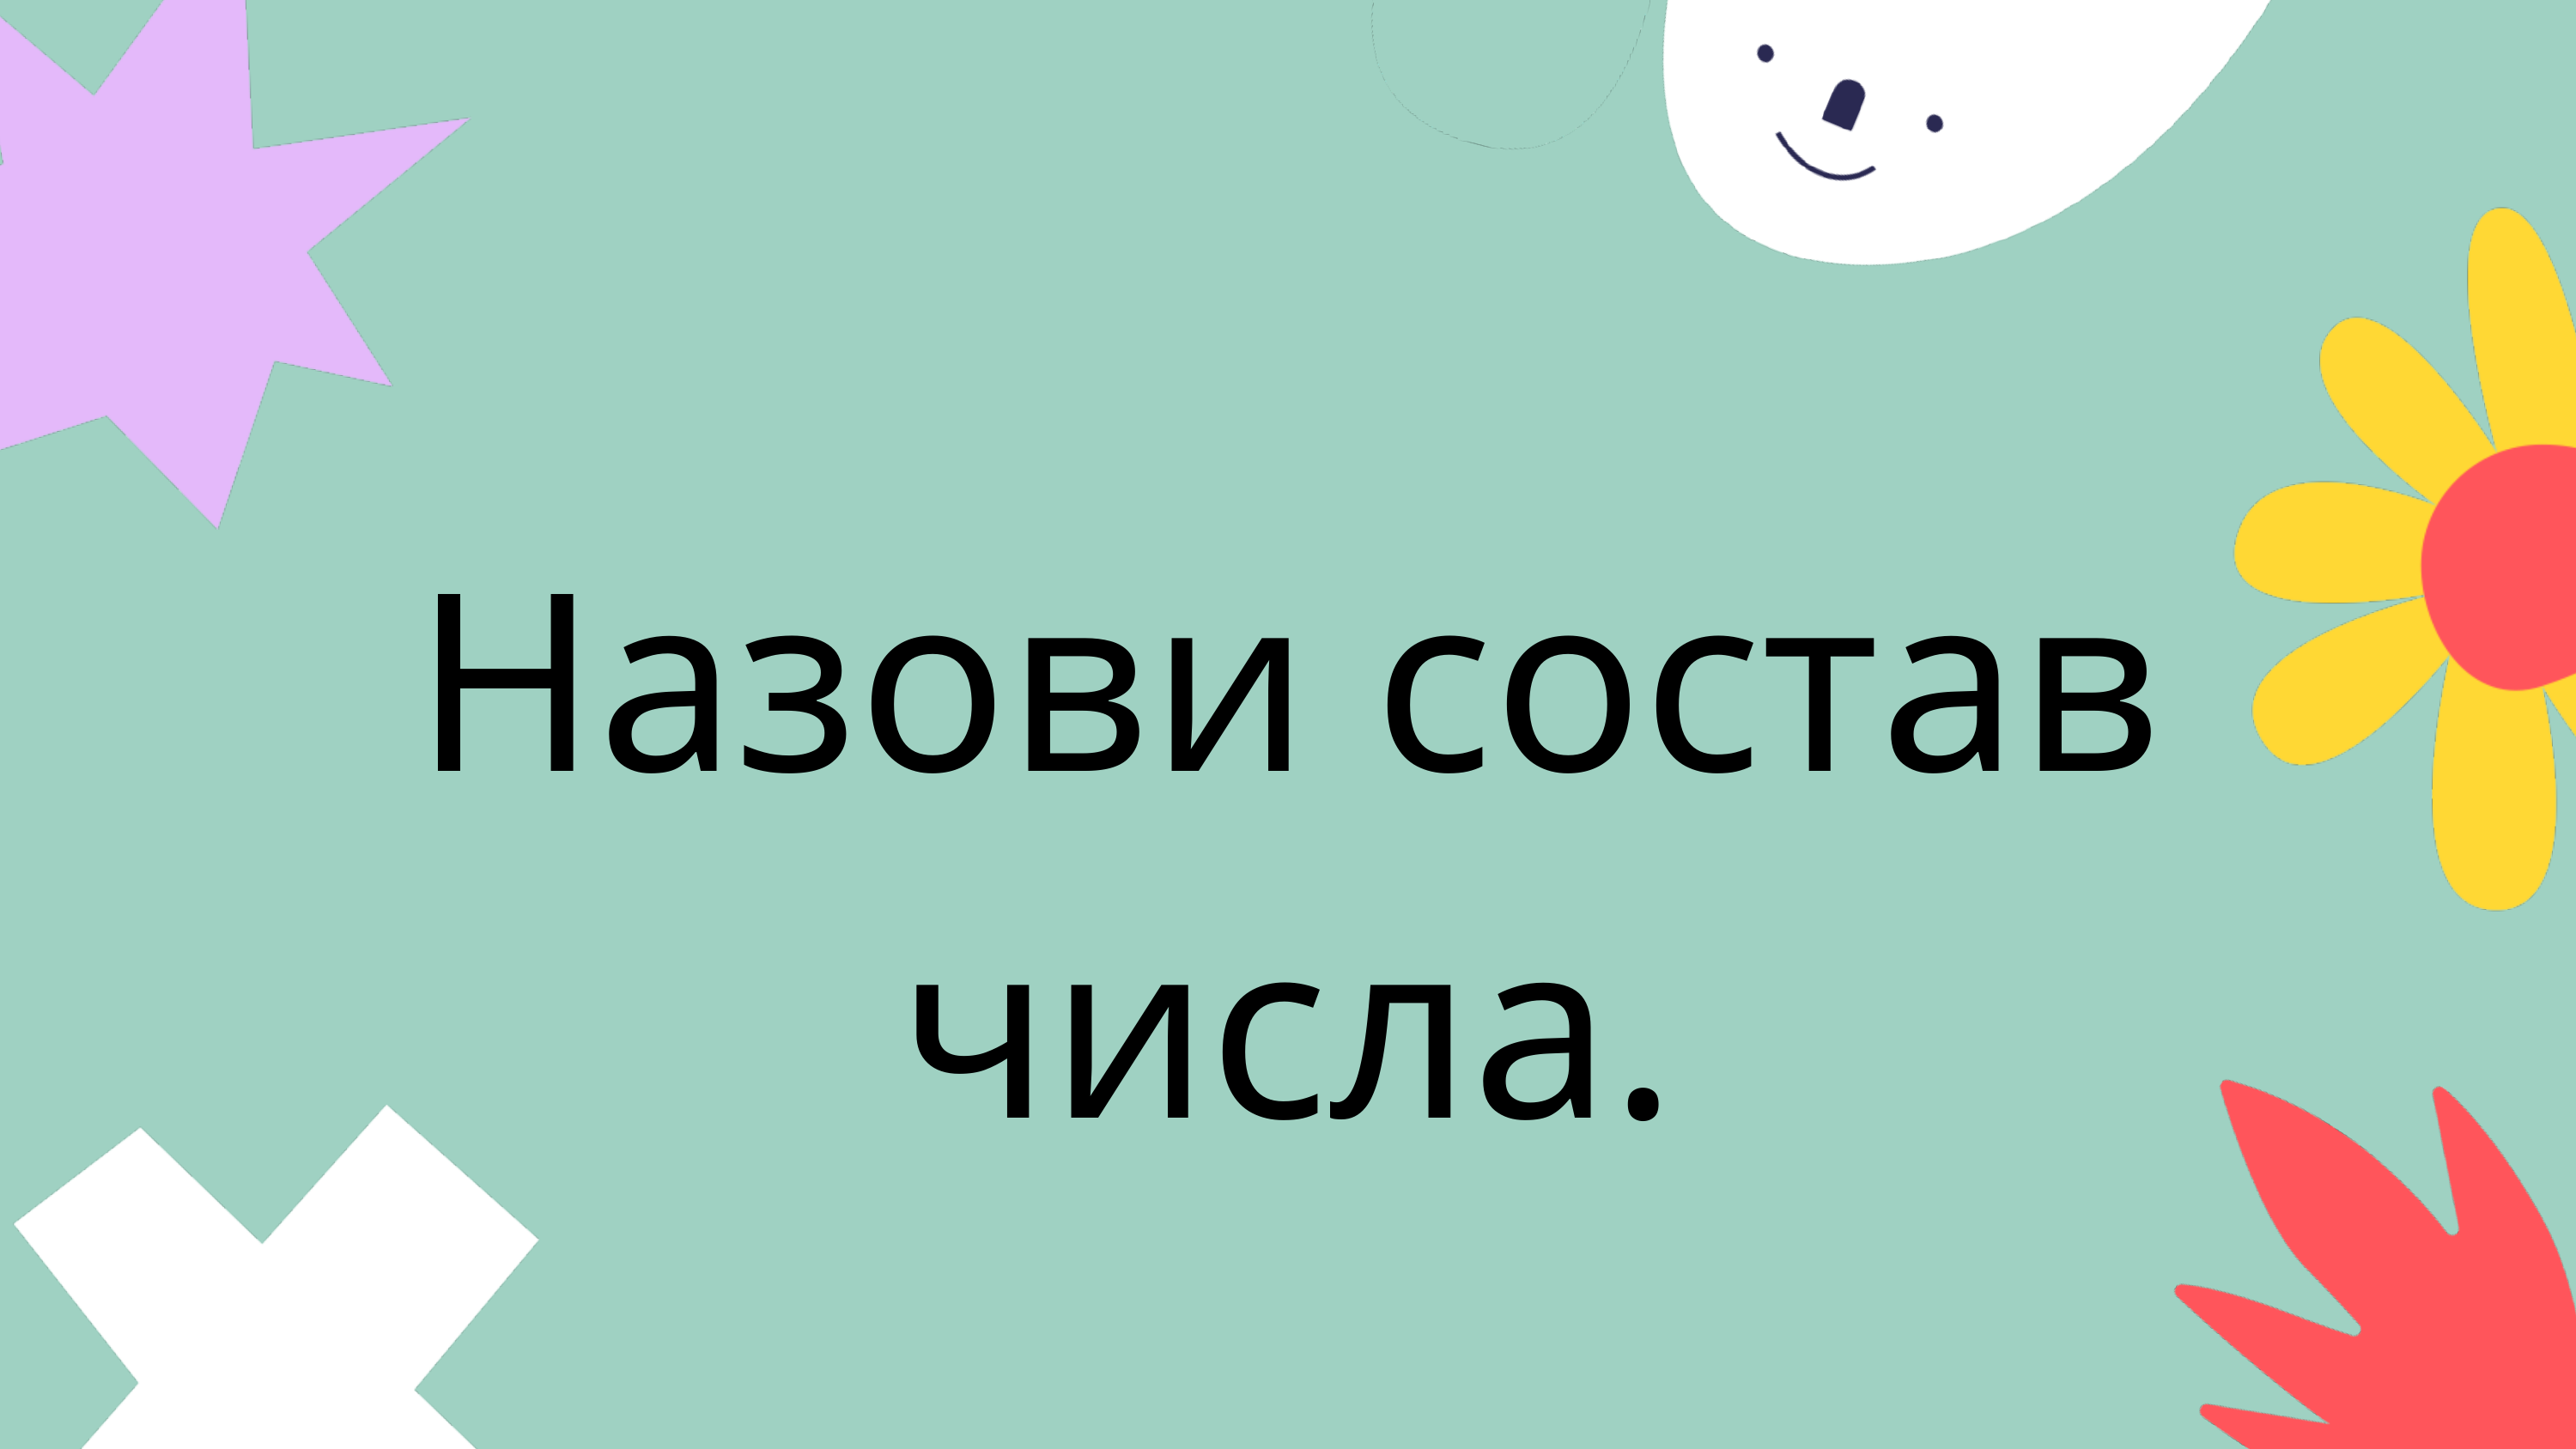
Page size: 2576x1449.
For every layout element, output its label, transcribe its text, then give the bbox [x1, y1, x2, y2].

picture [2062, 1009, 2576, 1449]
picture [0, 1105, 589, 1449]
text_box Назови состав числа. [256, 474, 2320, 1168]
picture [1163, 0, 2576, 916]
picture [0, 0, 471, 530]
